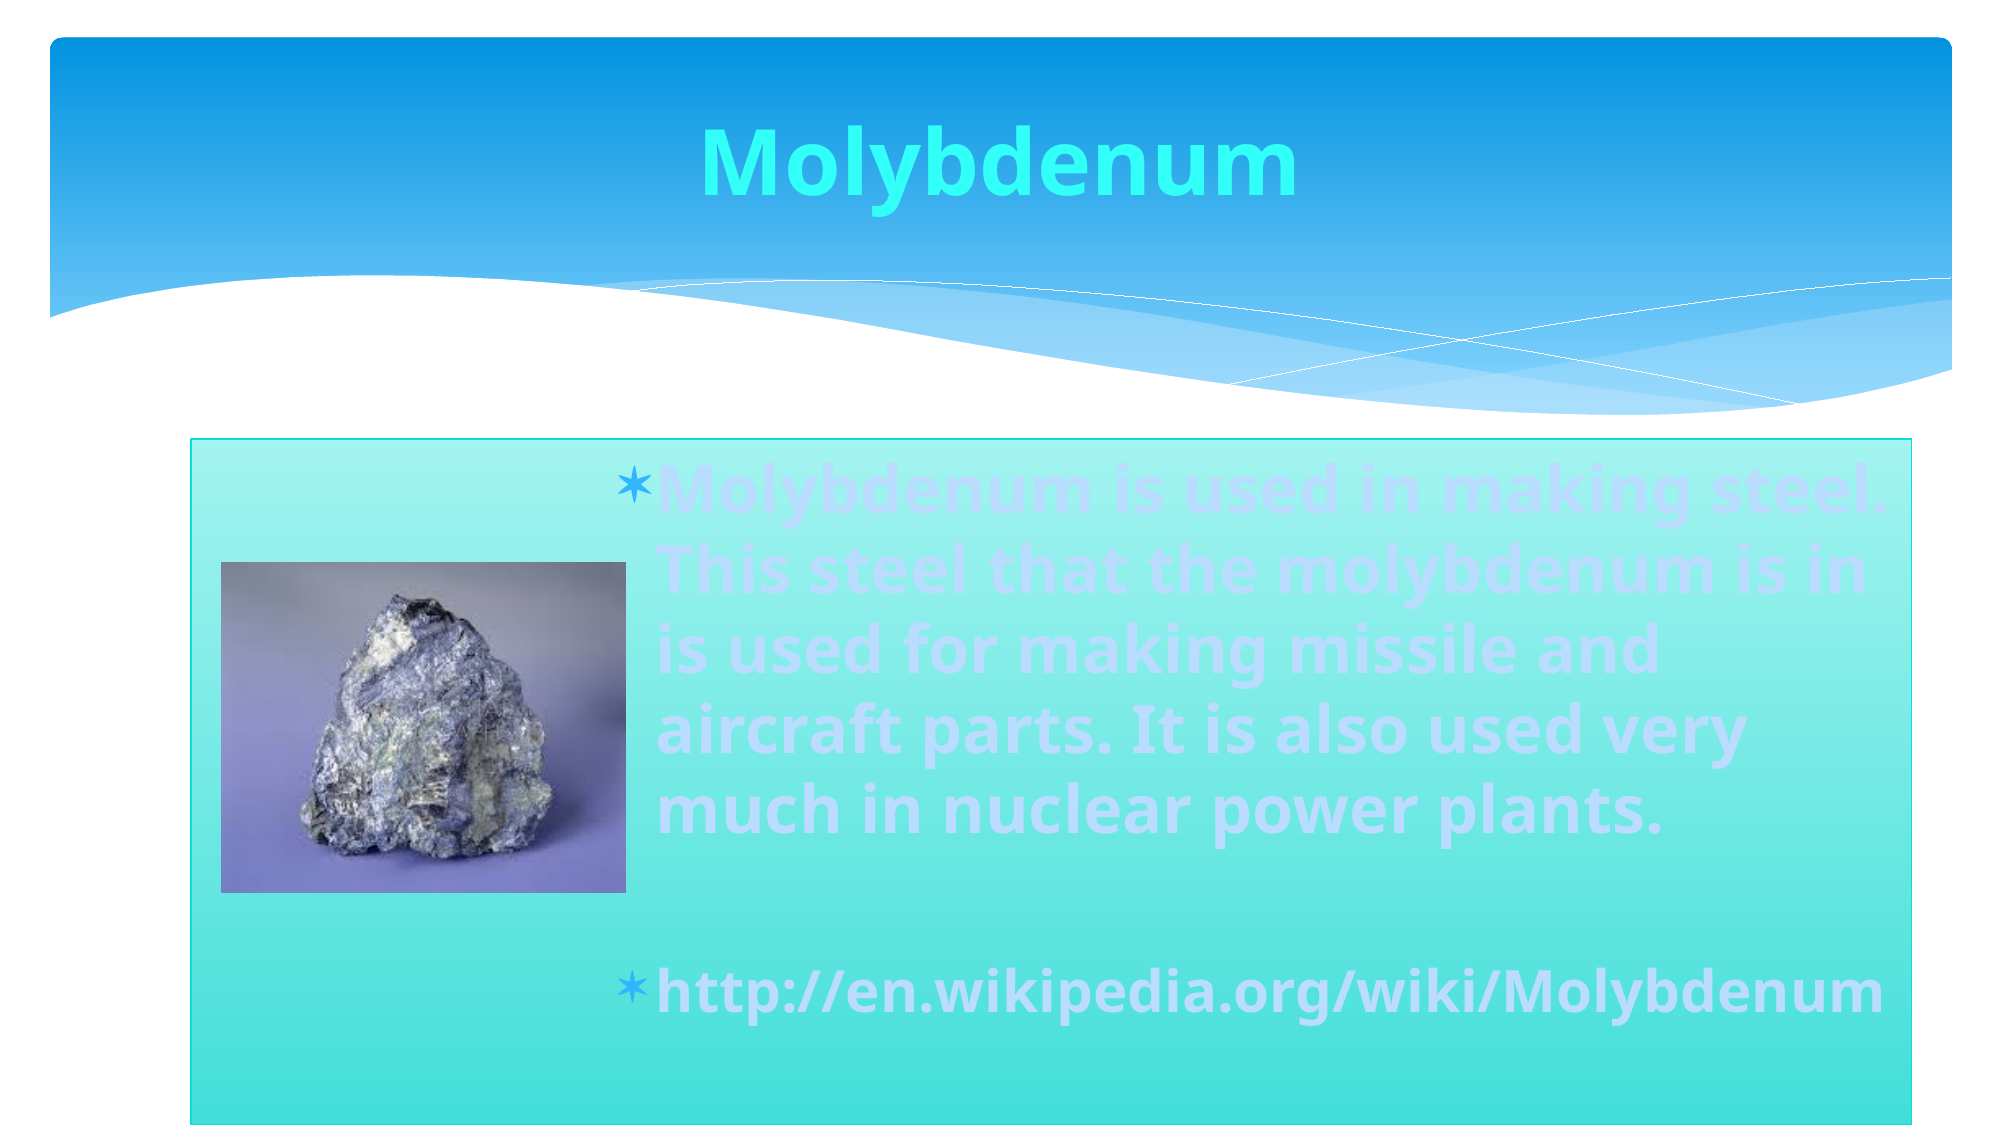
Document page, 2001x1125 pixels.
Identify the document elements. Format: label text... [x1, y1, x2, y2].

list Molybdenum is used in making steel. This steel that the molybdenum is in is used for making missile and aircraft parts. It is also used very much in nuclear power plants. http://en.wikipedia.org/wiki/Molybdenum [190, 438, 1912, 1125]
title Molybdenum [99, 55, 1900, 261]
picture [221, 561, 626, 893]
